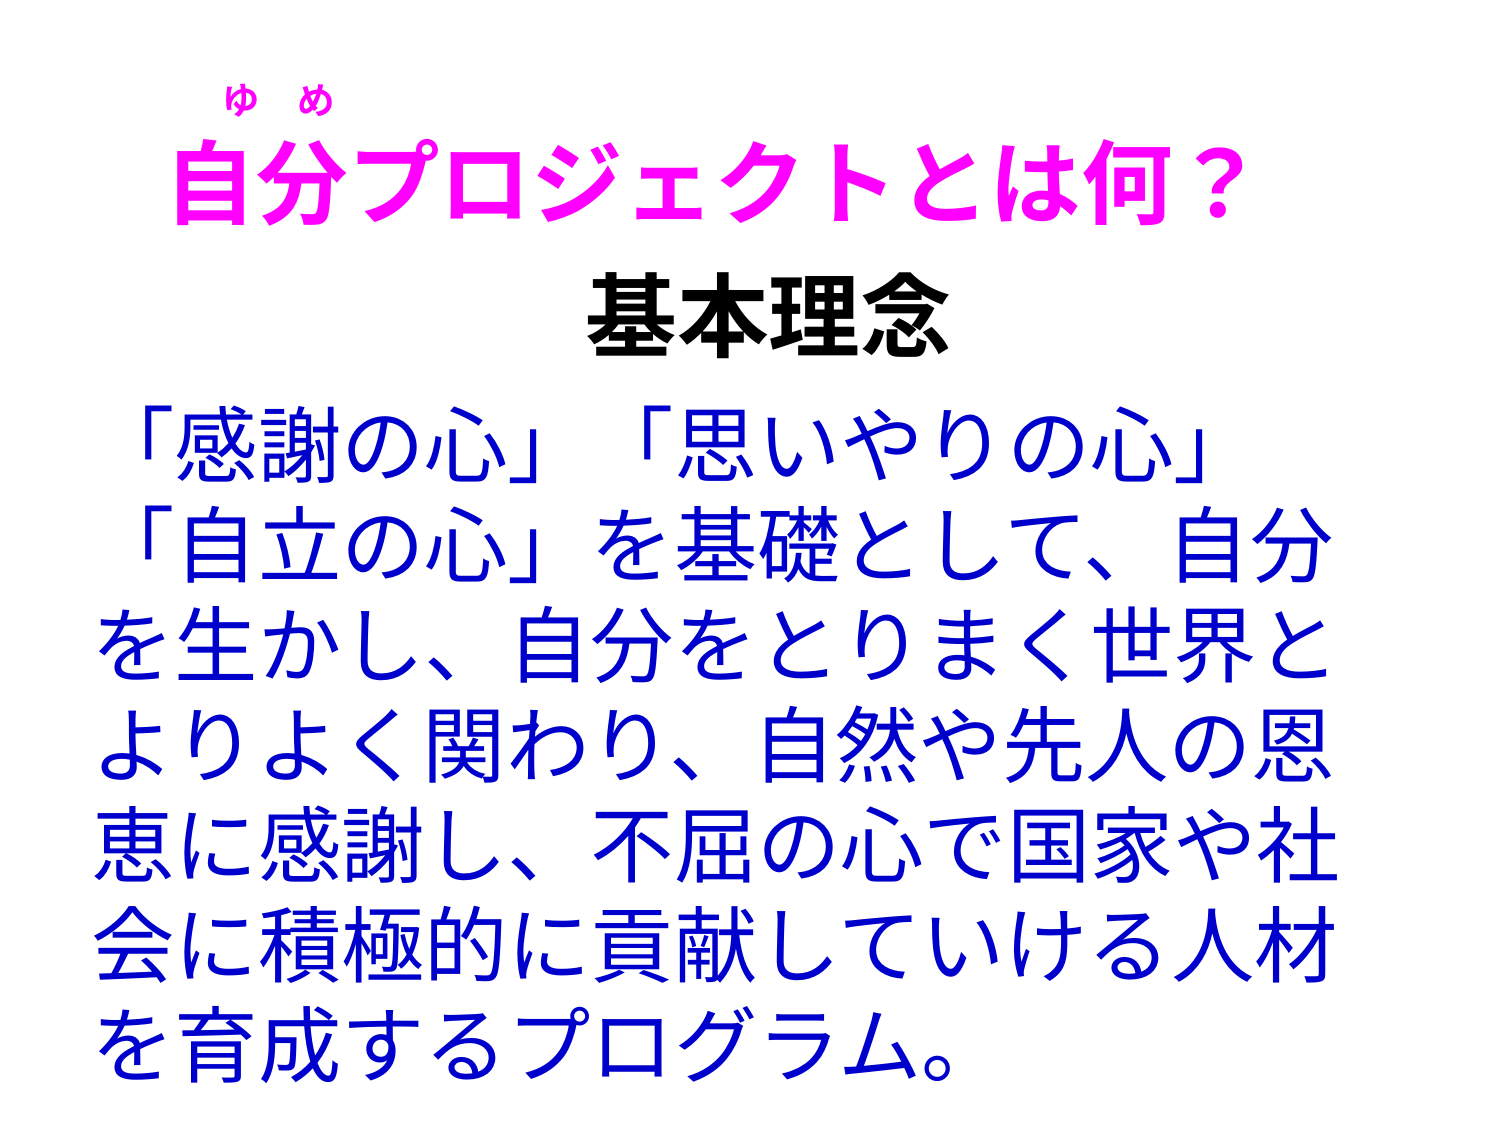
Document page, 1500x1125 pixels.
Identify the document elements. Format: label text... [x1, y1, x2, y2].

text_box 「感謝の心」「思いやりの心」「自立の心」を基礎として、自分を生かし、自分をとりまく世界とよりよく関わり、自然や先人の恩恵に感謝し、不屈の心で国家や社会に積極的に貢献していける人材を育成するプログラム。 [76, 385, 1400, 1100]
text_box ゆ め 自分プロジェクトとは何？ 基本理念 [150, 62, 1388, 376]
